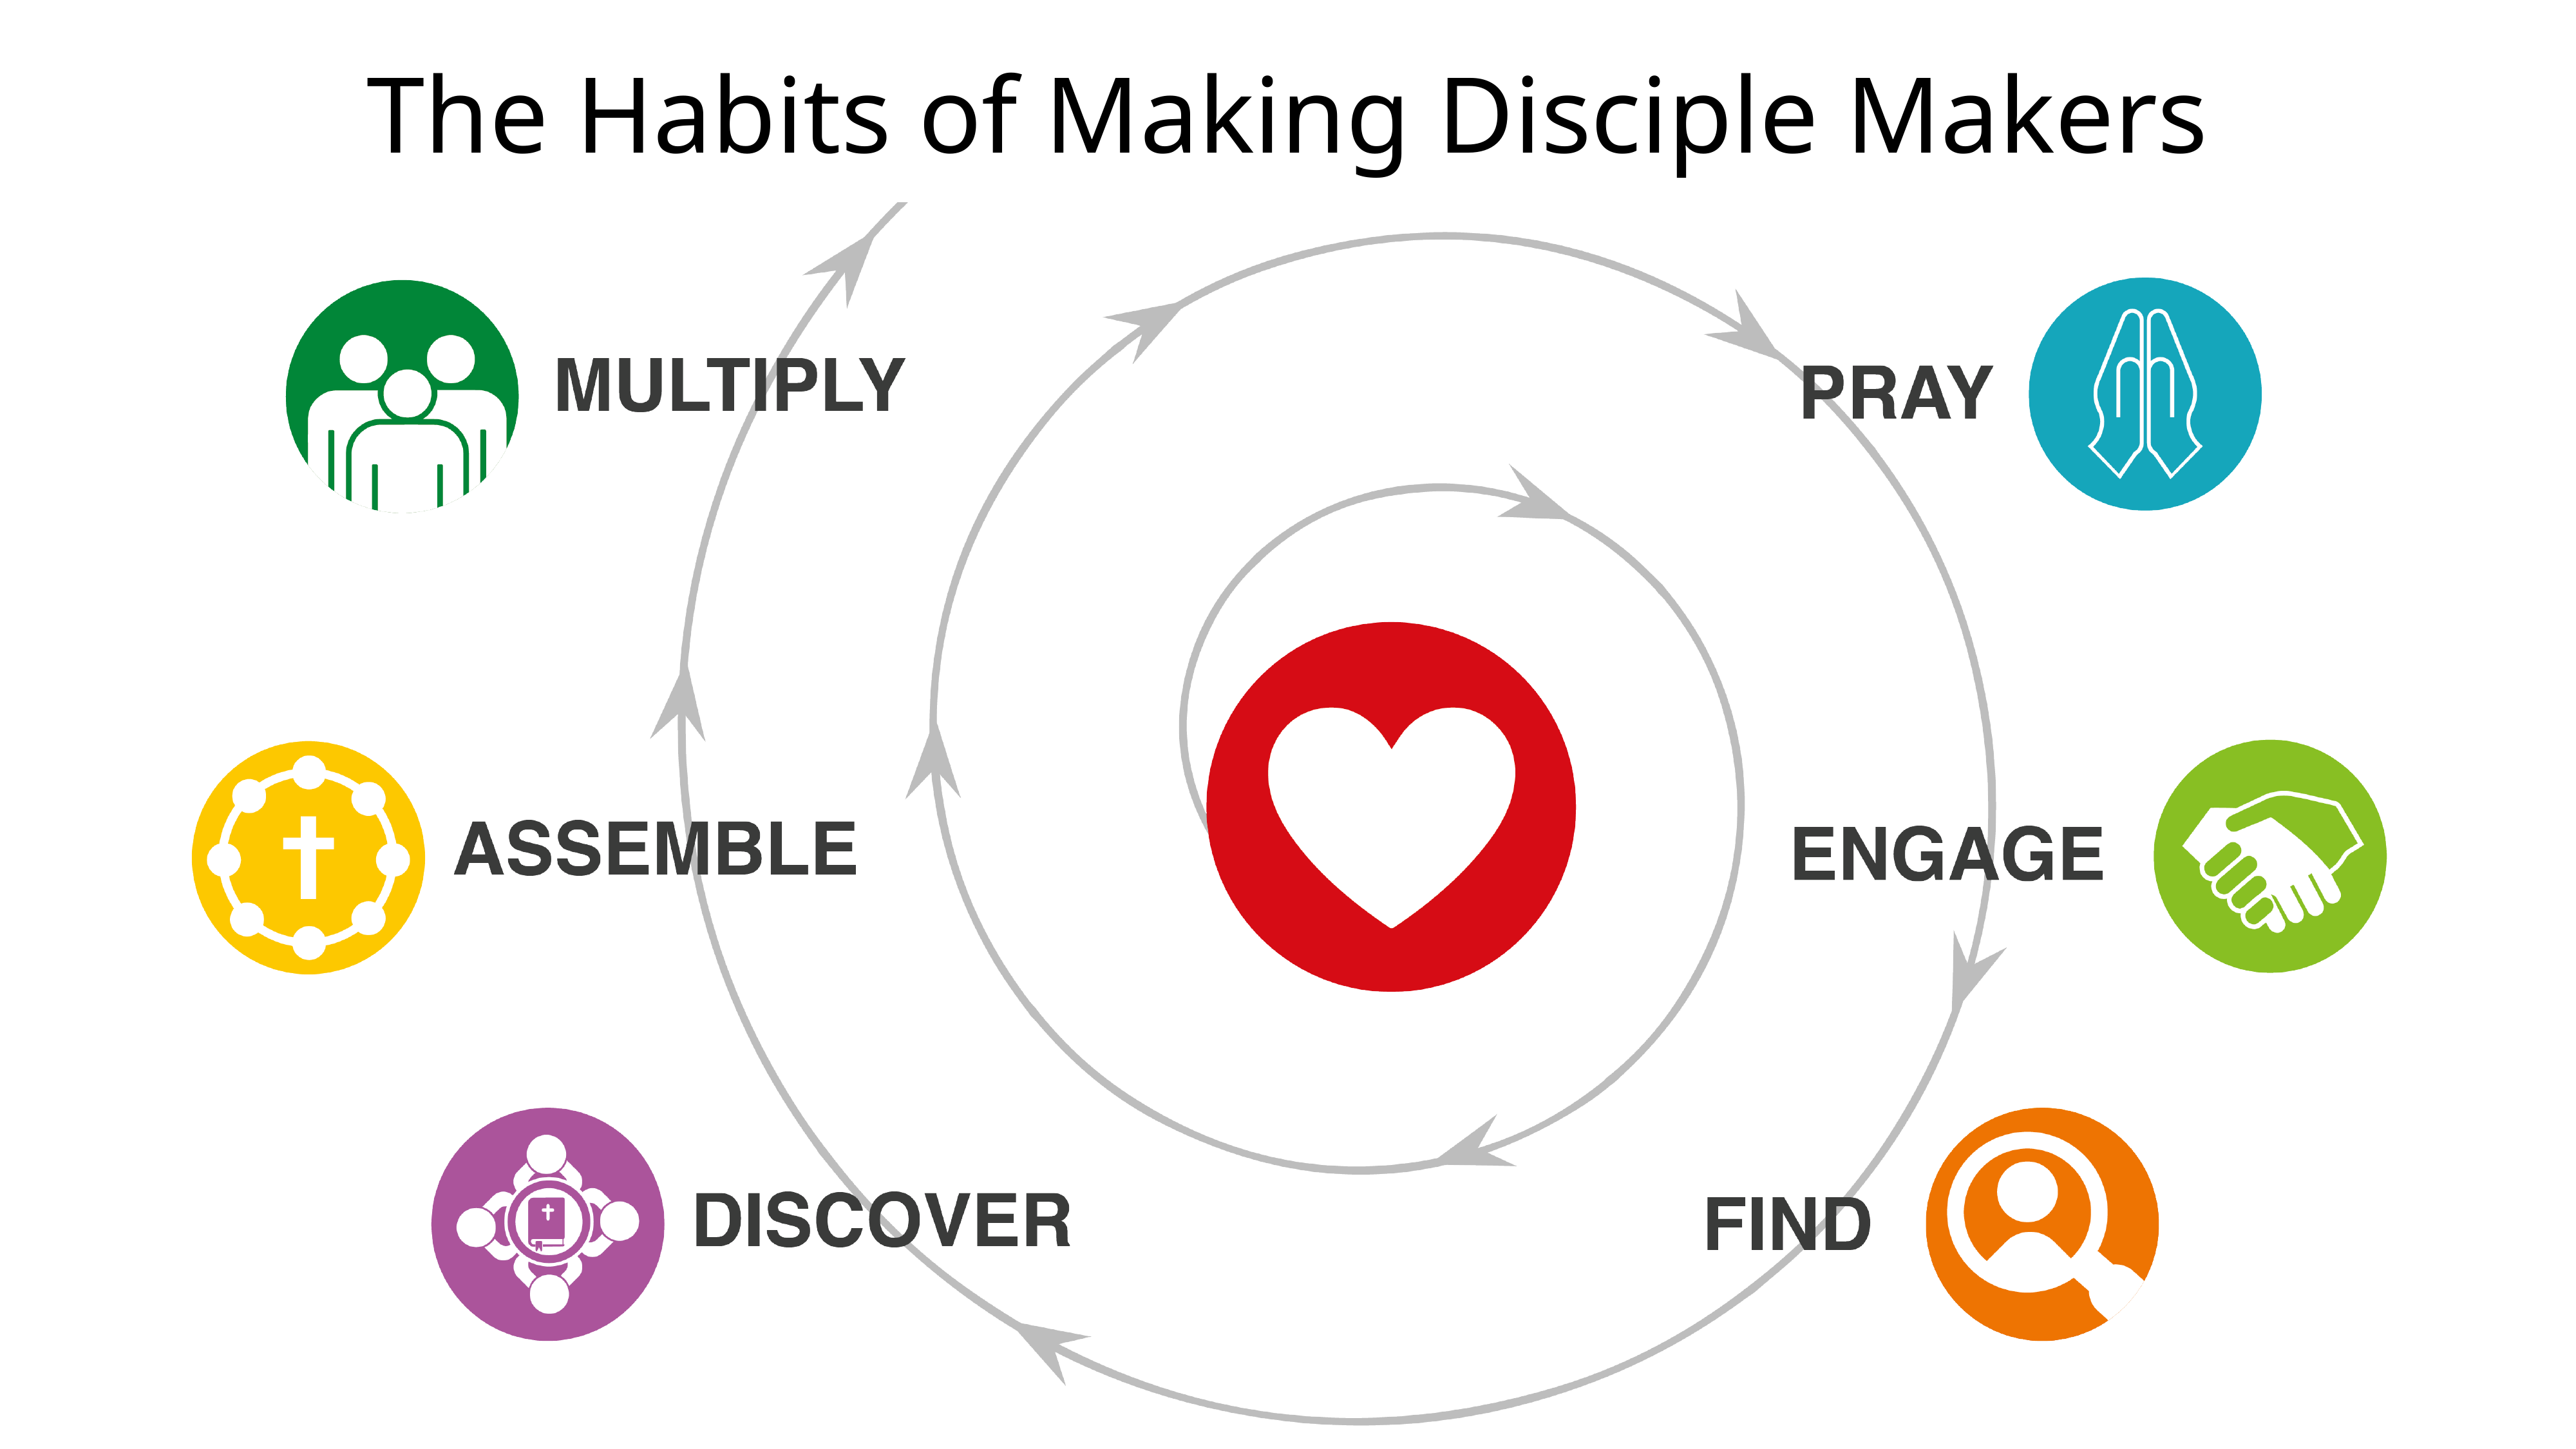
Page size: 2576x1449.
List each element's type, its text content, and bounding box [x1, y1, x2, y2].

picture [151, 202, 2425, 1449]
text_box The Habits of Making Disciple Makers [0, 43, 2576, 180]
